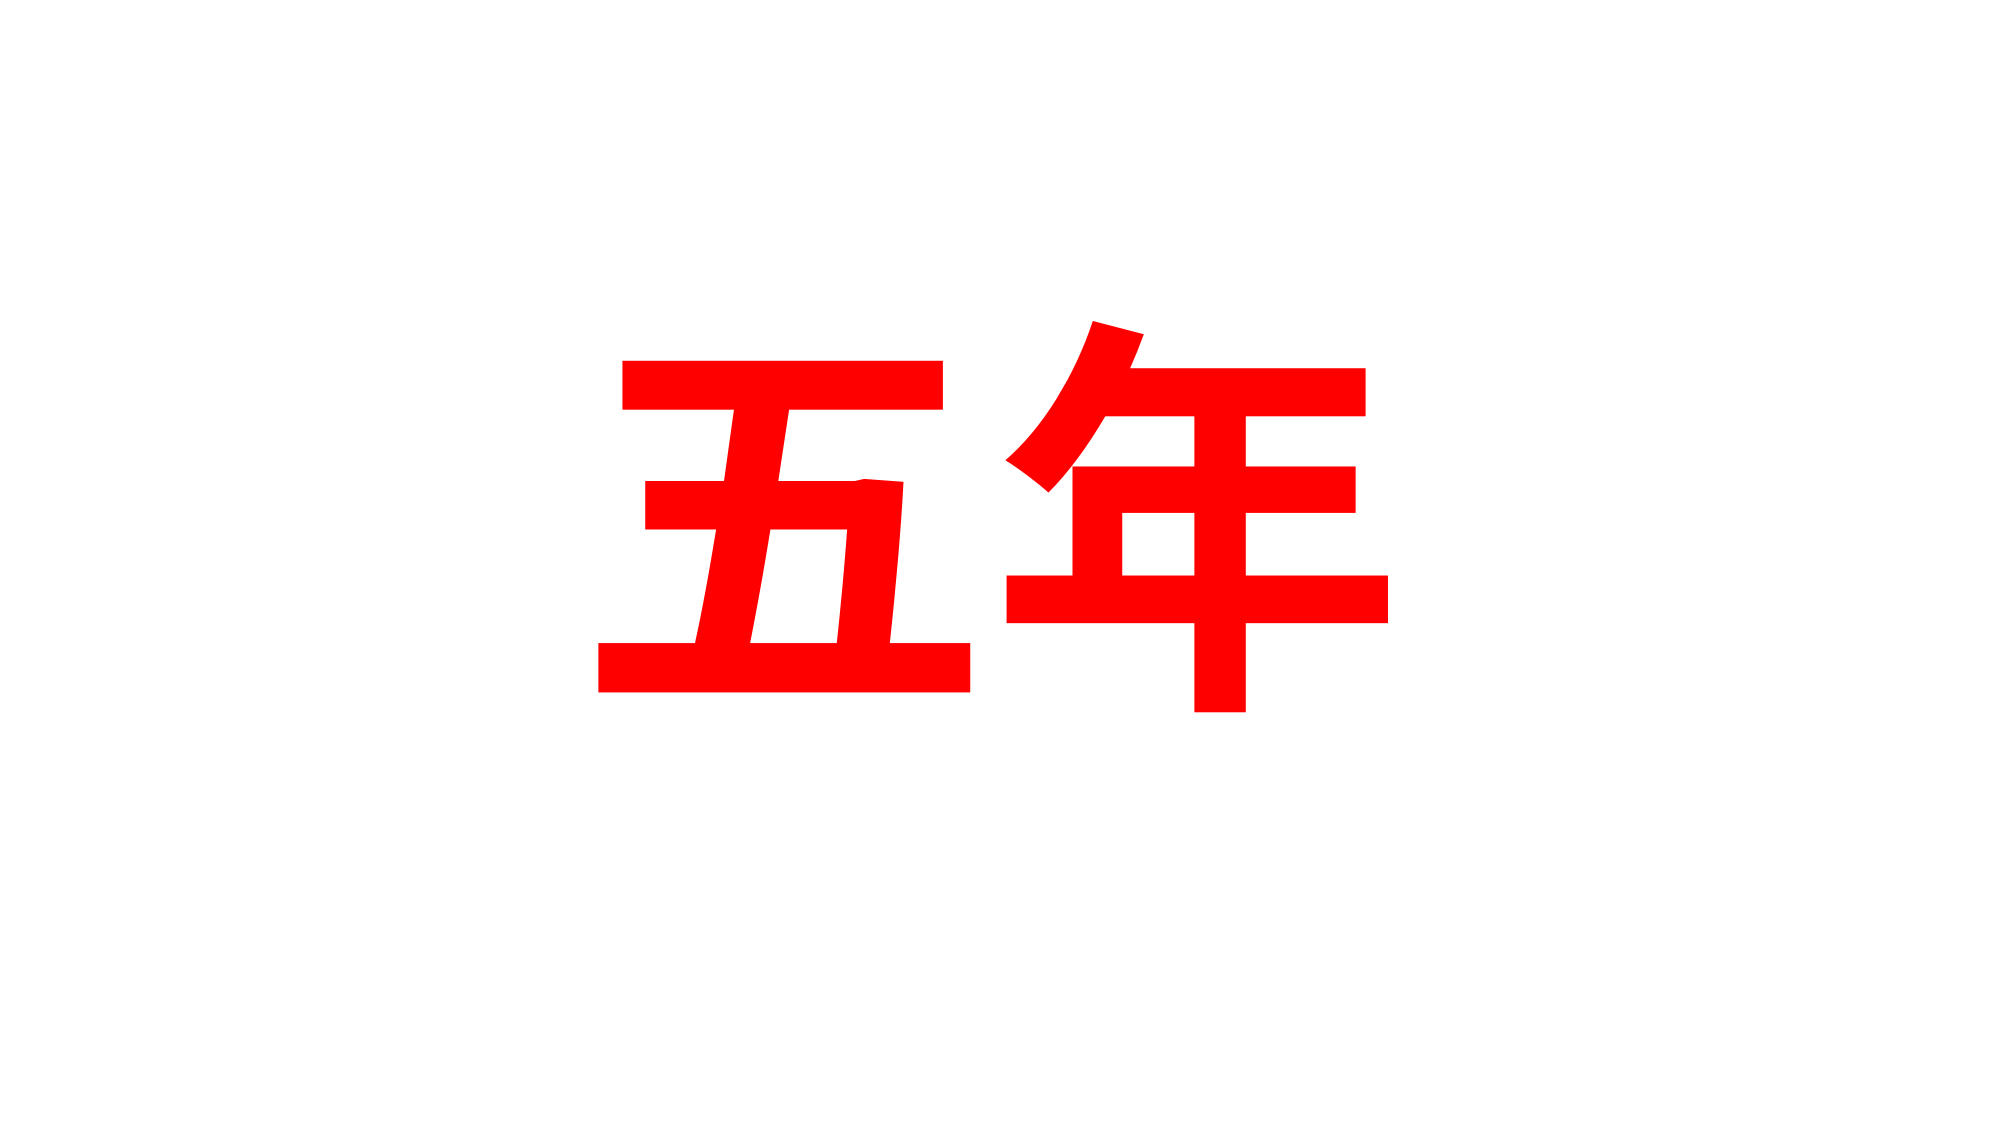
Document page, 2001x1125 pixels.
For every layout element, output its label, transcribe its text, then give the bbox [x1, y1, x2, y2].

text_box 五年 [561, 253, 1786, 767]
